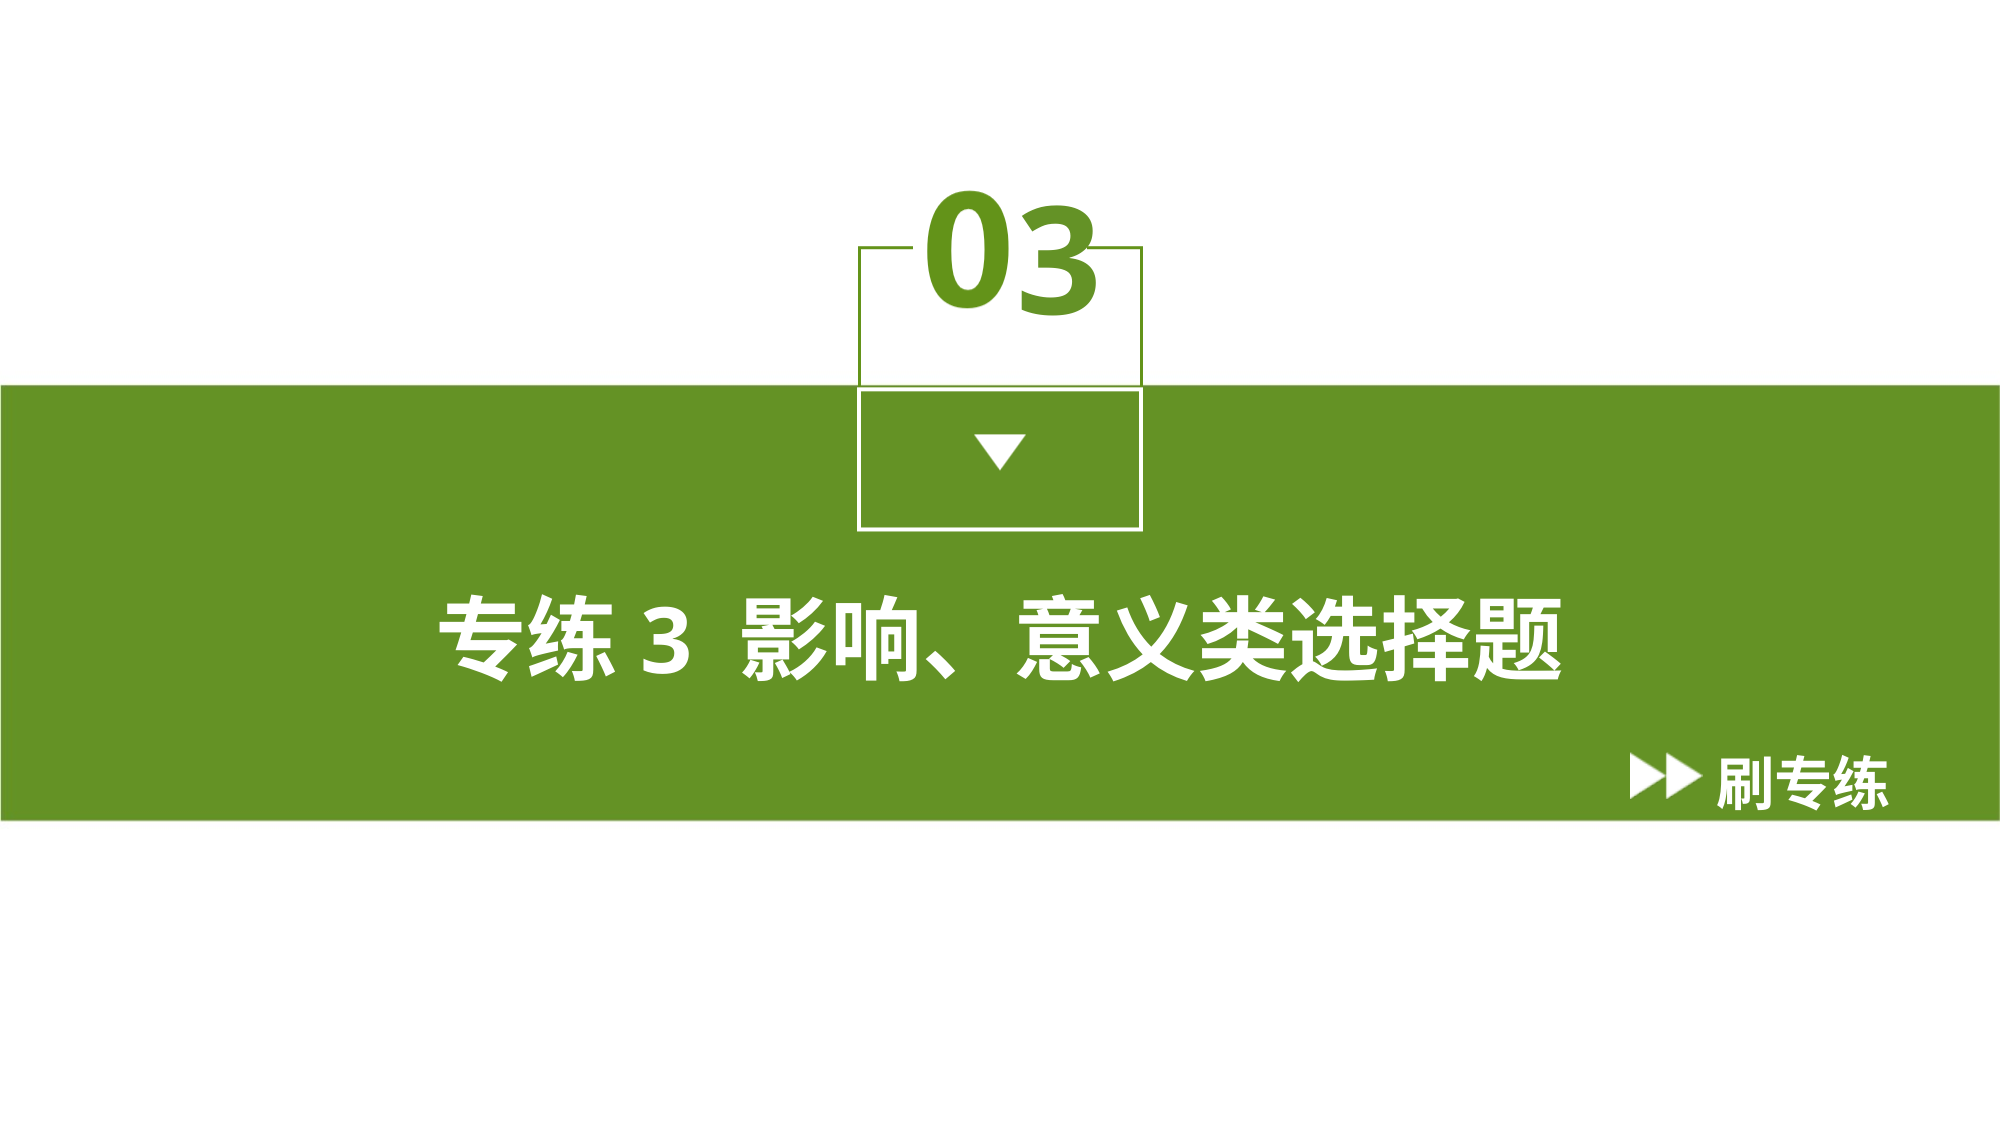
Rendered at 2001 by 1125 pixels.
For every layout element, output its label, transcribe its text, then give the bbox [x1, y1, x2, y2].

picture [0, 0, 2000, 572]
picture [0, 699, 2000, 1125]
text_box 专练3 影响、意义类选择题 [0, 572, 2000, 699]
text_box 3 [979, 156, 1139, 353]
text_box 刷专练 [1715, 718, 1997, 812]
